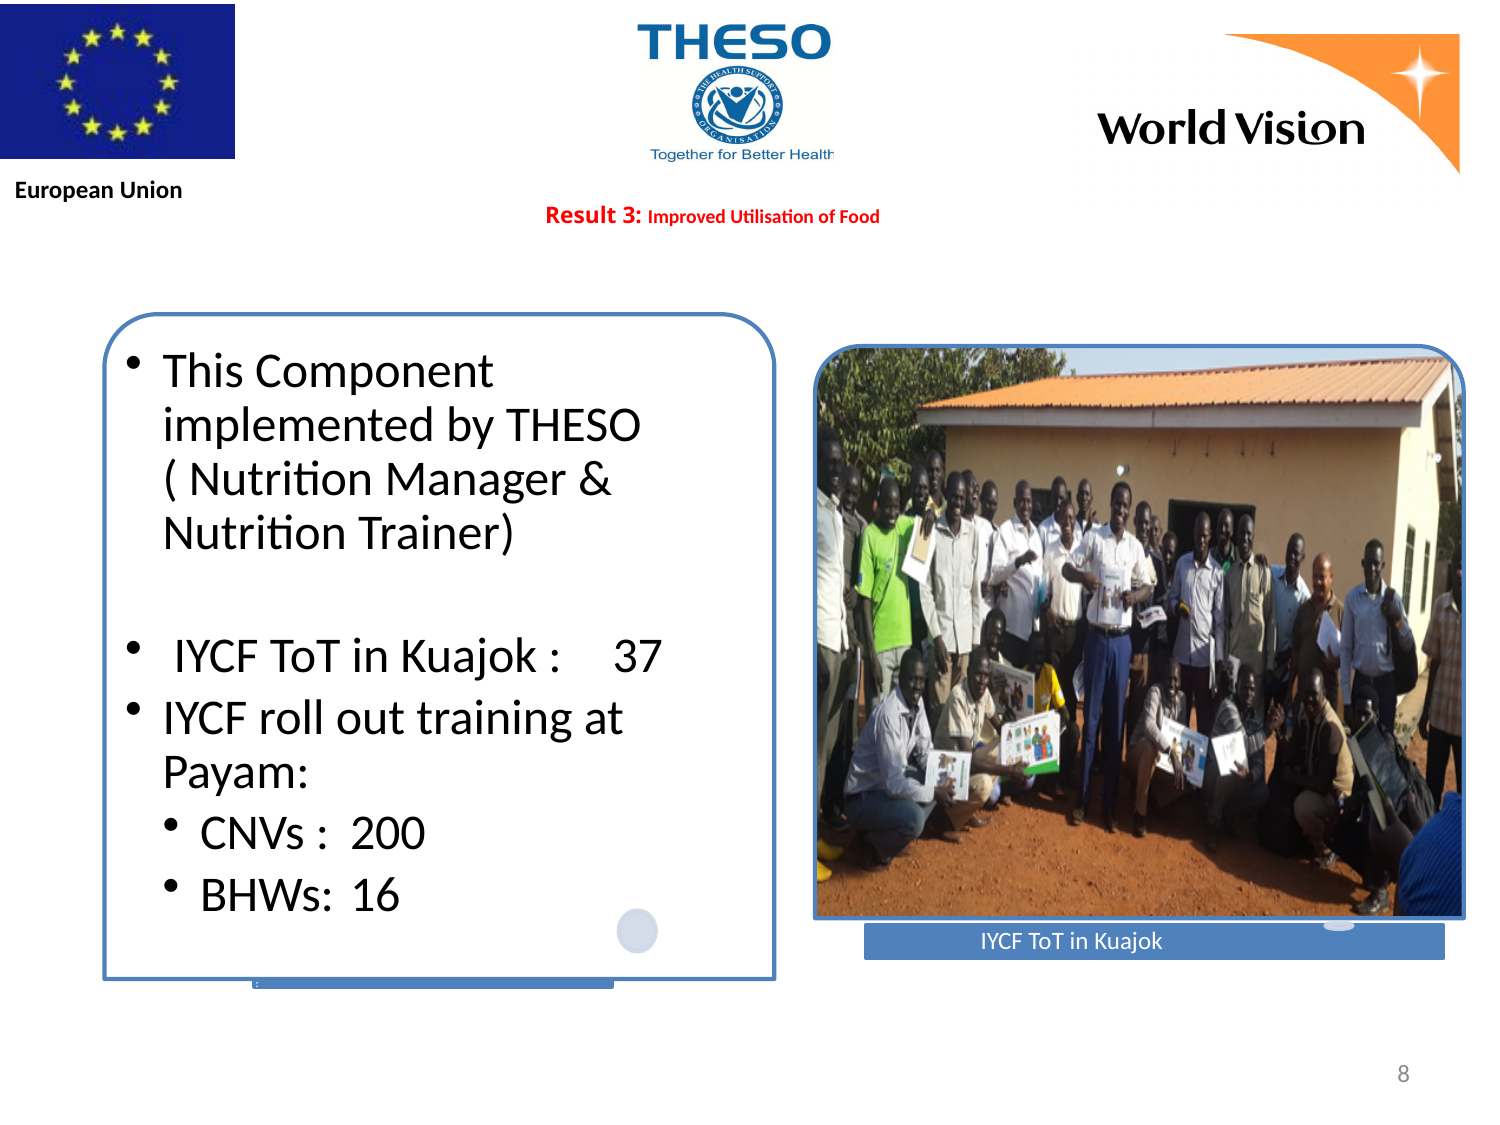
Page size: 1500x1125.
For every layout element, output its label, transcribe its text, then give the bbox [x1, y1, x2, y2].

picture [0, 4, 235, 160]
picture [637, 24, 834, 162]
title Result 3: Improved Utilisation of Food [275, 166, 1150, 263]
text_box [101, 287, 1465, 988]
slide_number 8 [1074, 1042, 1425, 1103]
text_box European Union [0, 168, 217, 211]
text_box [1053, 34, 1460, 203]
